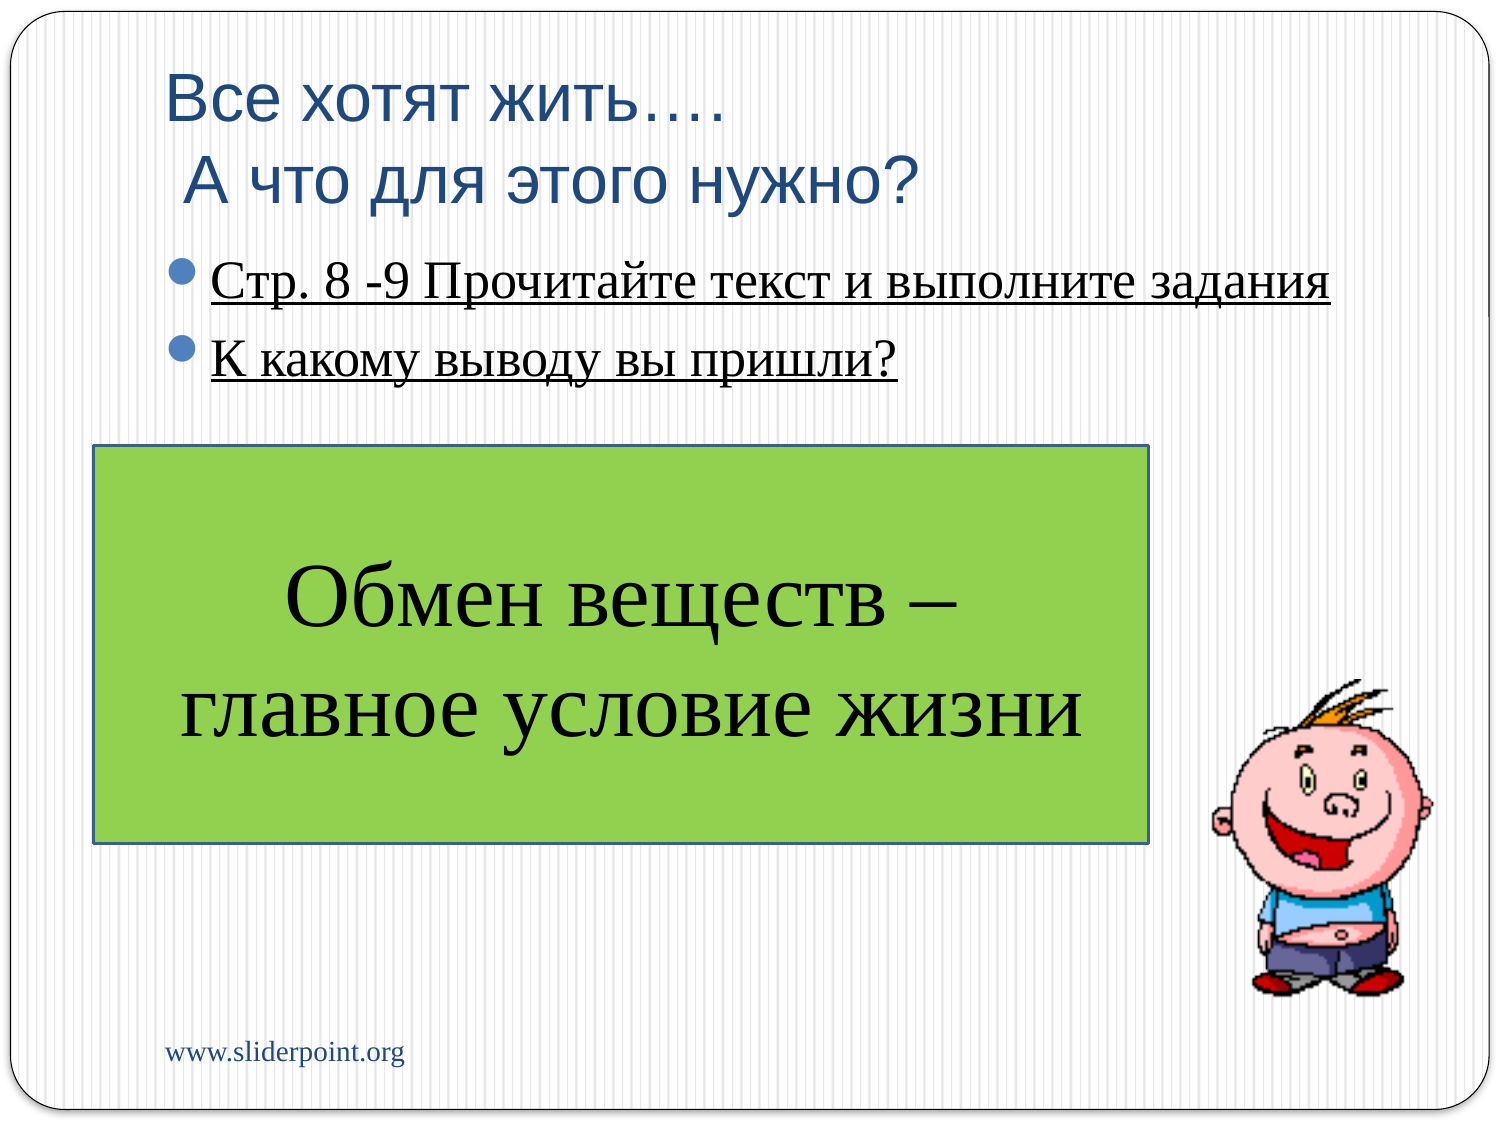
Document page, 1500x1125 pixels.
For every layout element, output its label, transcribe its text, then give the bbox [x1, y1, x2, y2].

list Стр. 8 -9 Прочитайте текст и выполните задания К какому выводу вы пришли? [150, 237, 1425, 988]
footer www.sliderpoint.org [150, 1012, 800, 1088]
title Все хотят жить…. А что для этого нужно? [150, 45, 1425, 233]
text_box Обмен веществ – главное условие жизни [92, 444, 1150, 845]
picture [1191, 679, 1483, 1008]
